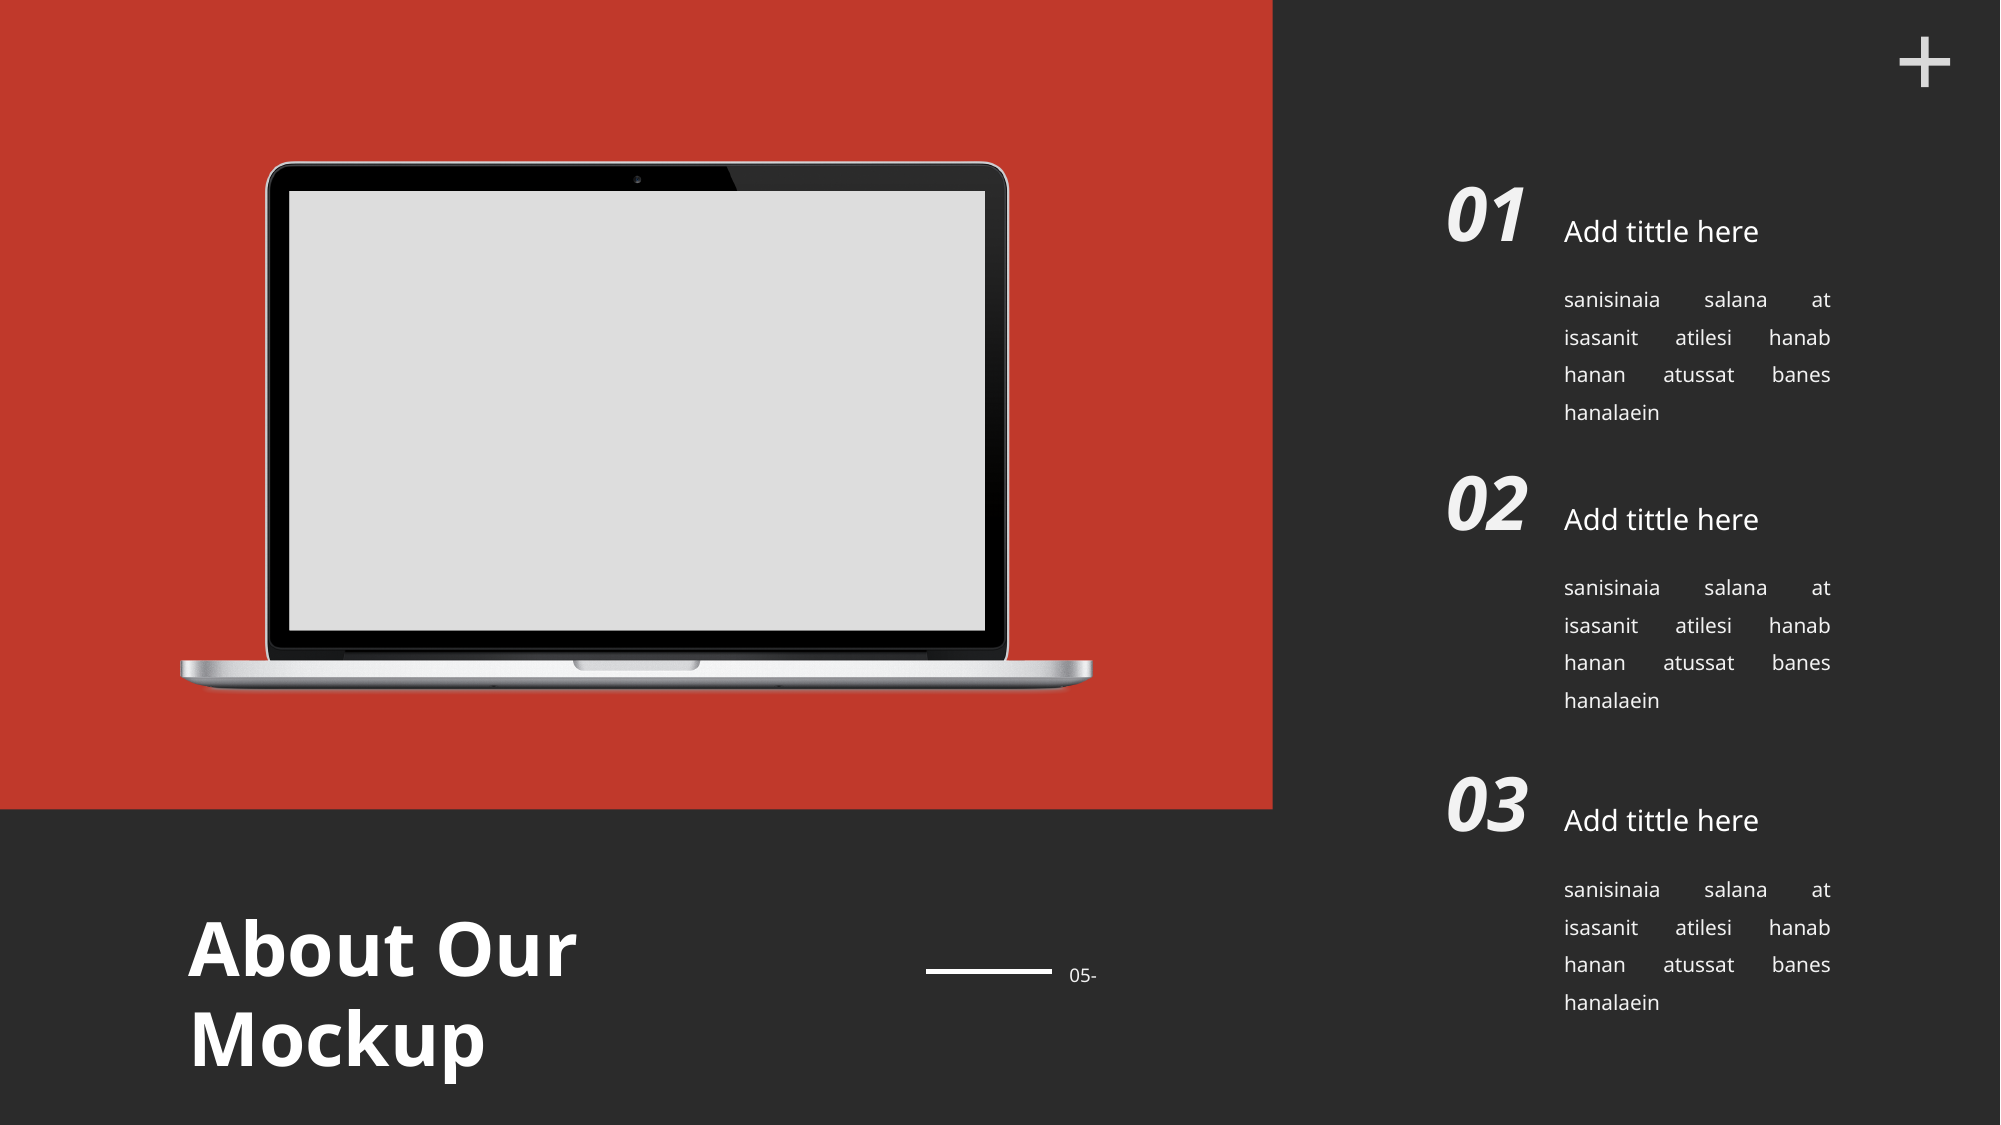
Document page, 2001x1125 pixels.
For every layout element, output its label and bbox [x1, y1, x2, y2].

text_box [1417, 447, 1846, 680]
text_box [1899, 36, 1951, 88]
text_box [1417, 159, 1846, 392]
text_box [173, 893, 1135, 1000]
text_box [1417, 749, 1846, 982]
picture [180, 161, 1093, 695]
